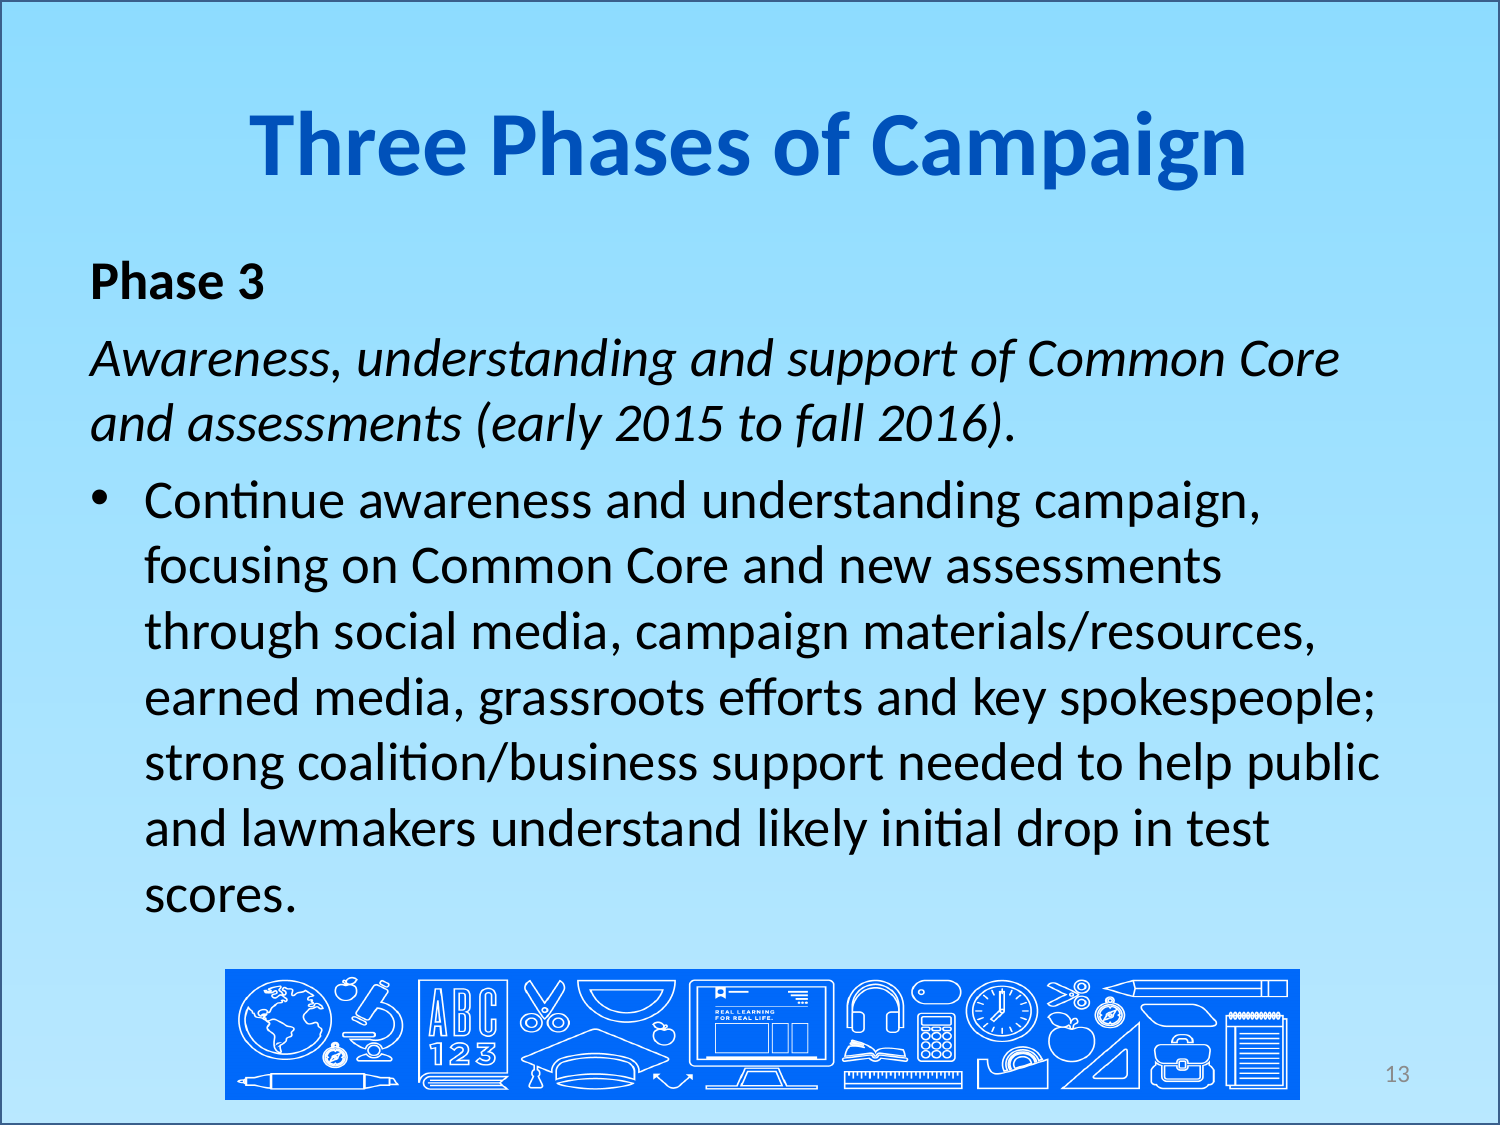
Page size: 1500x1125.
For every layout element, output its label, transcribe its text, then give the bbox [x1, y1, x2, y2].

picture [225, 969, 1300, 1100]
list Phase 3 Awareness, understanding and support of Common Core and assessments (early 2015 to fall 2016). Continue awareness and understanding campaign, focusing on Common Core and new assessments through social media, campaign materials/resources, earned media, grassroots efforts and key spokespeople; strong coalition/business support needed to help public and lawmakers understand likely initial drop in test scores. [75, 237, 1425, 938]
title Three Phases of Campaign [75, 45, 1425, 233]
slide_number 13 [1074, 1042, 1425, 1103]
